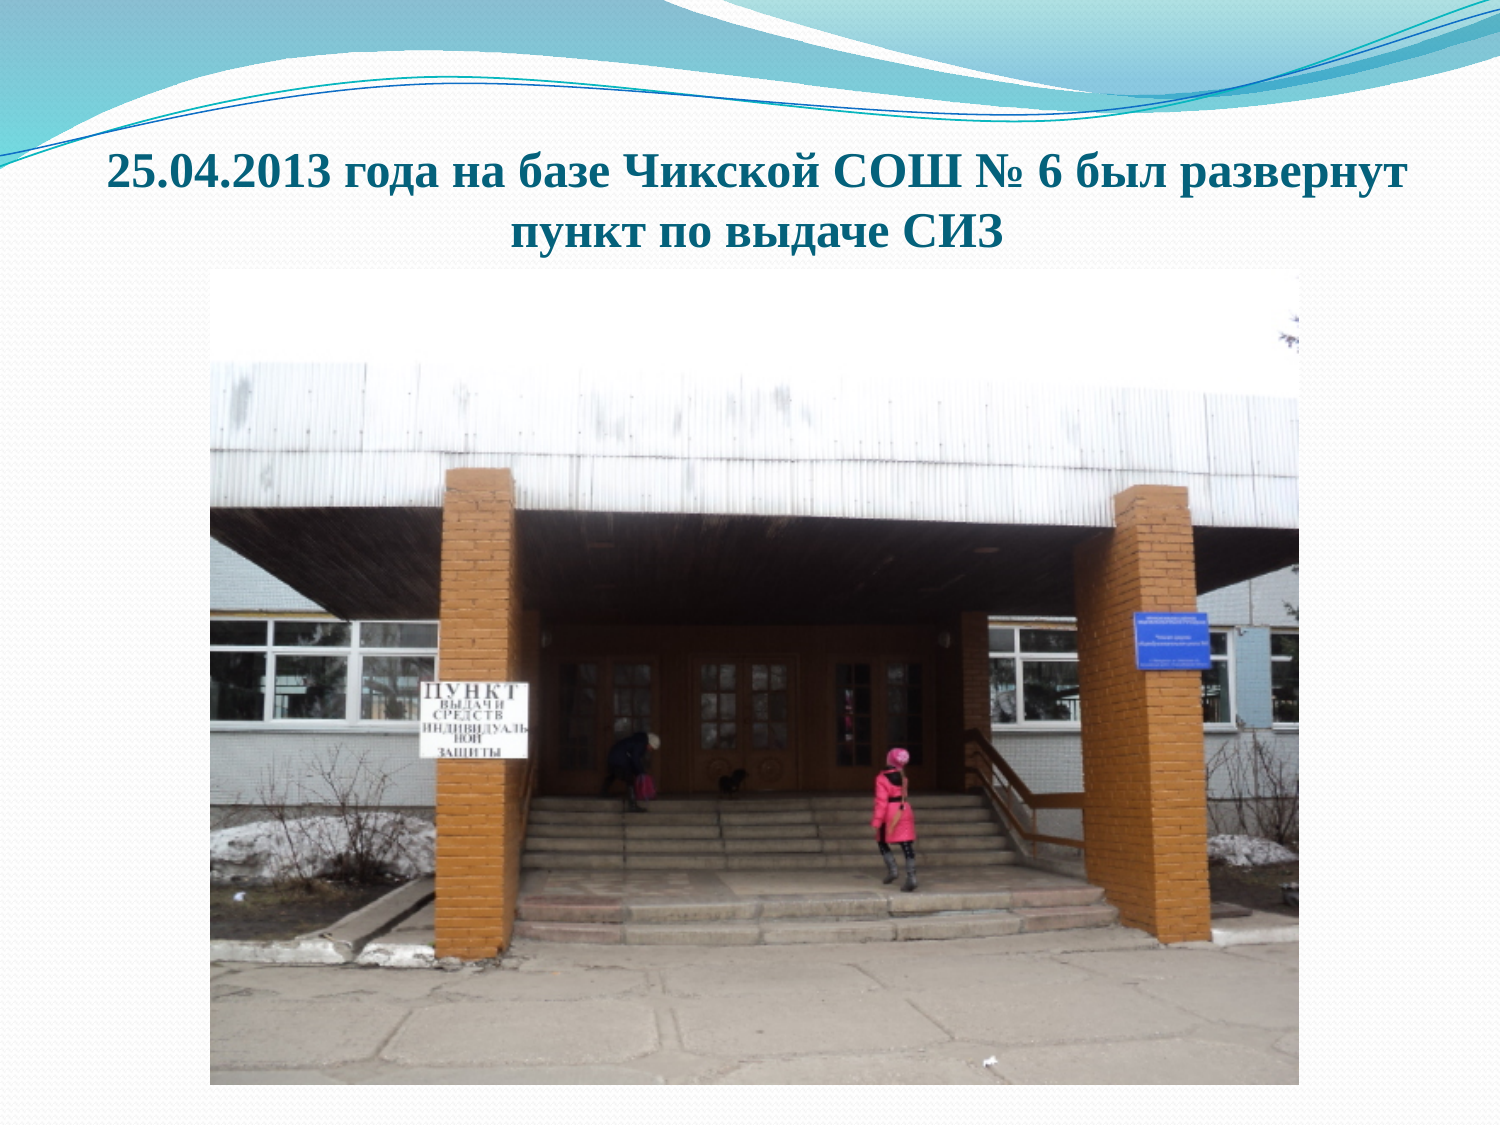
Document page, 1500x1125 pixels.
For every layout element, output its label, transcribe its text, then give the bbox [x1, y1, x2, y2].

picture [210, 269, 1299, 1086]
title 25.04.2013 года на базе Чикской СОШ № 6 был развернут пункт по выдаче СИЗ [82, 82, 1432, 258]
